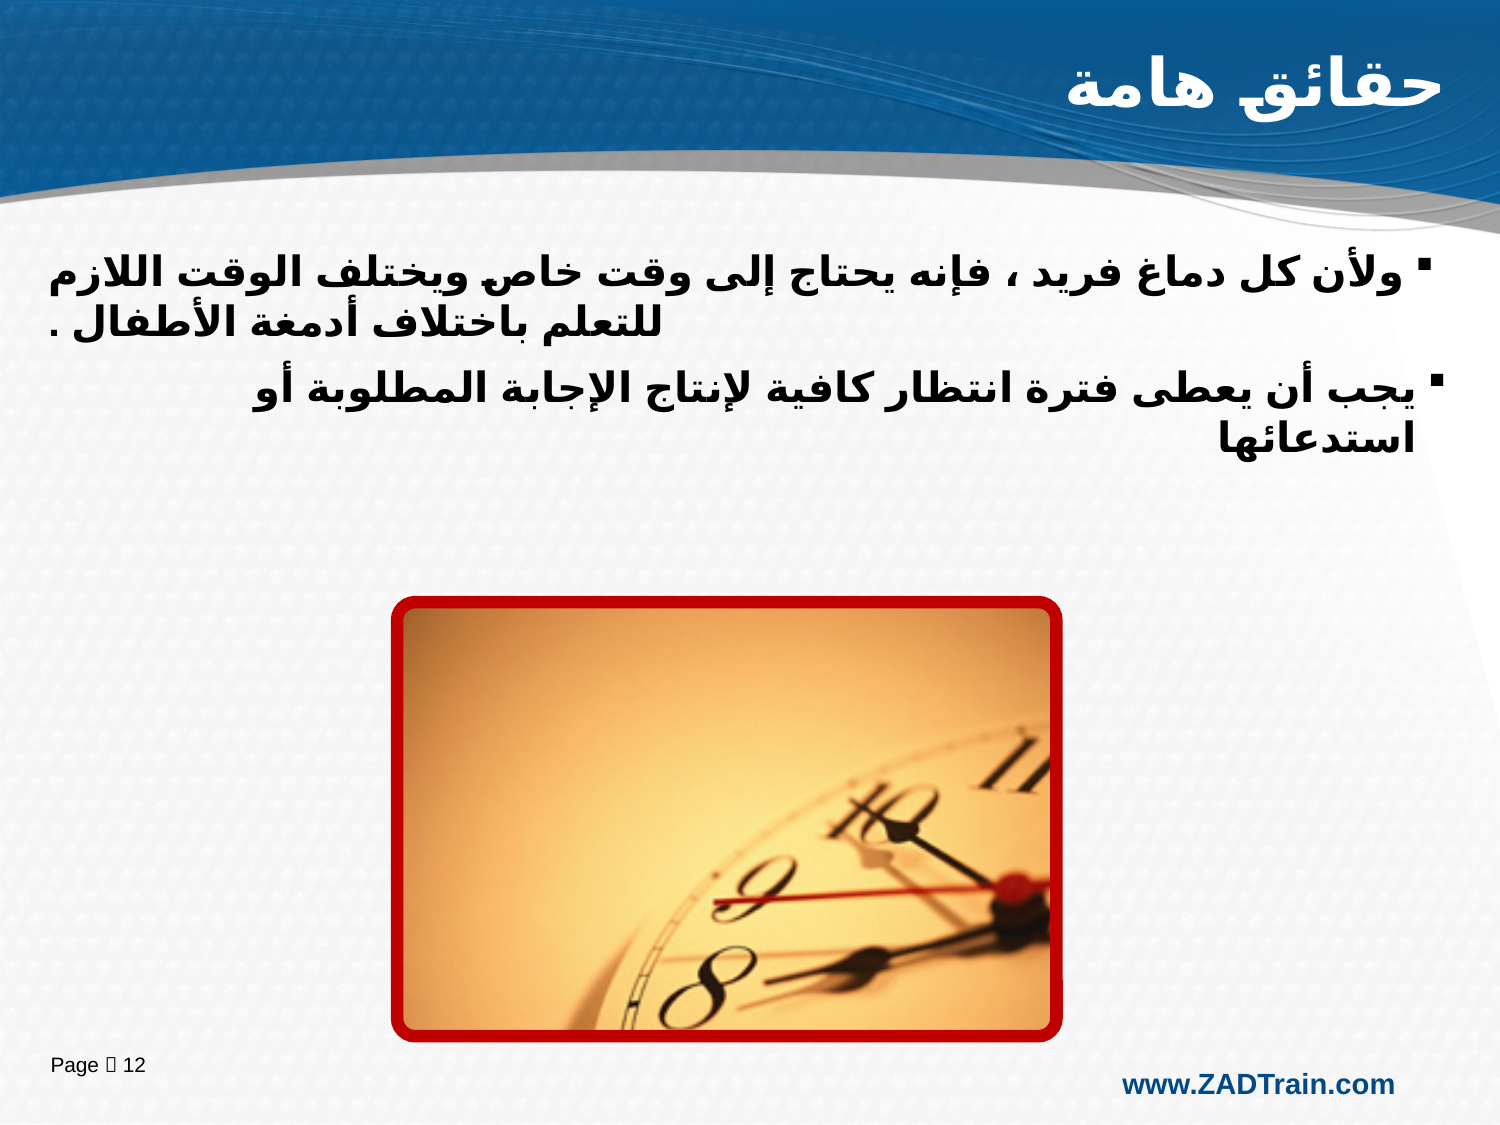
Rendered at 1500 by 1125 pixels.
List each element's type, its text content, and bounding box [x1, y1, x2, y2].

list ولأن كل دماغ فريد ، فإنه يحتاج إلى وقت خاص ويختلف الوقت اللازم للتعلم باختلاف أدمغة الأطفال . يجب أن يعطى فترة انتظار كافية لإنتاج الإجابة المطلوبة أو استدعائها [48, 243, 1448, 952]
title حقائق هامة [48, 41, 1448, 148]
picture [0, 0, 1500, 1125]
